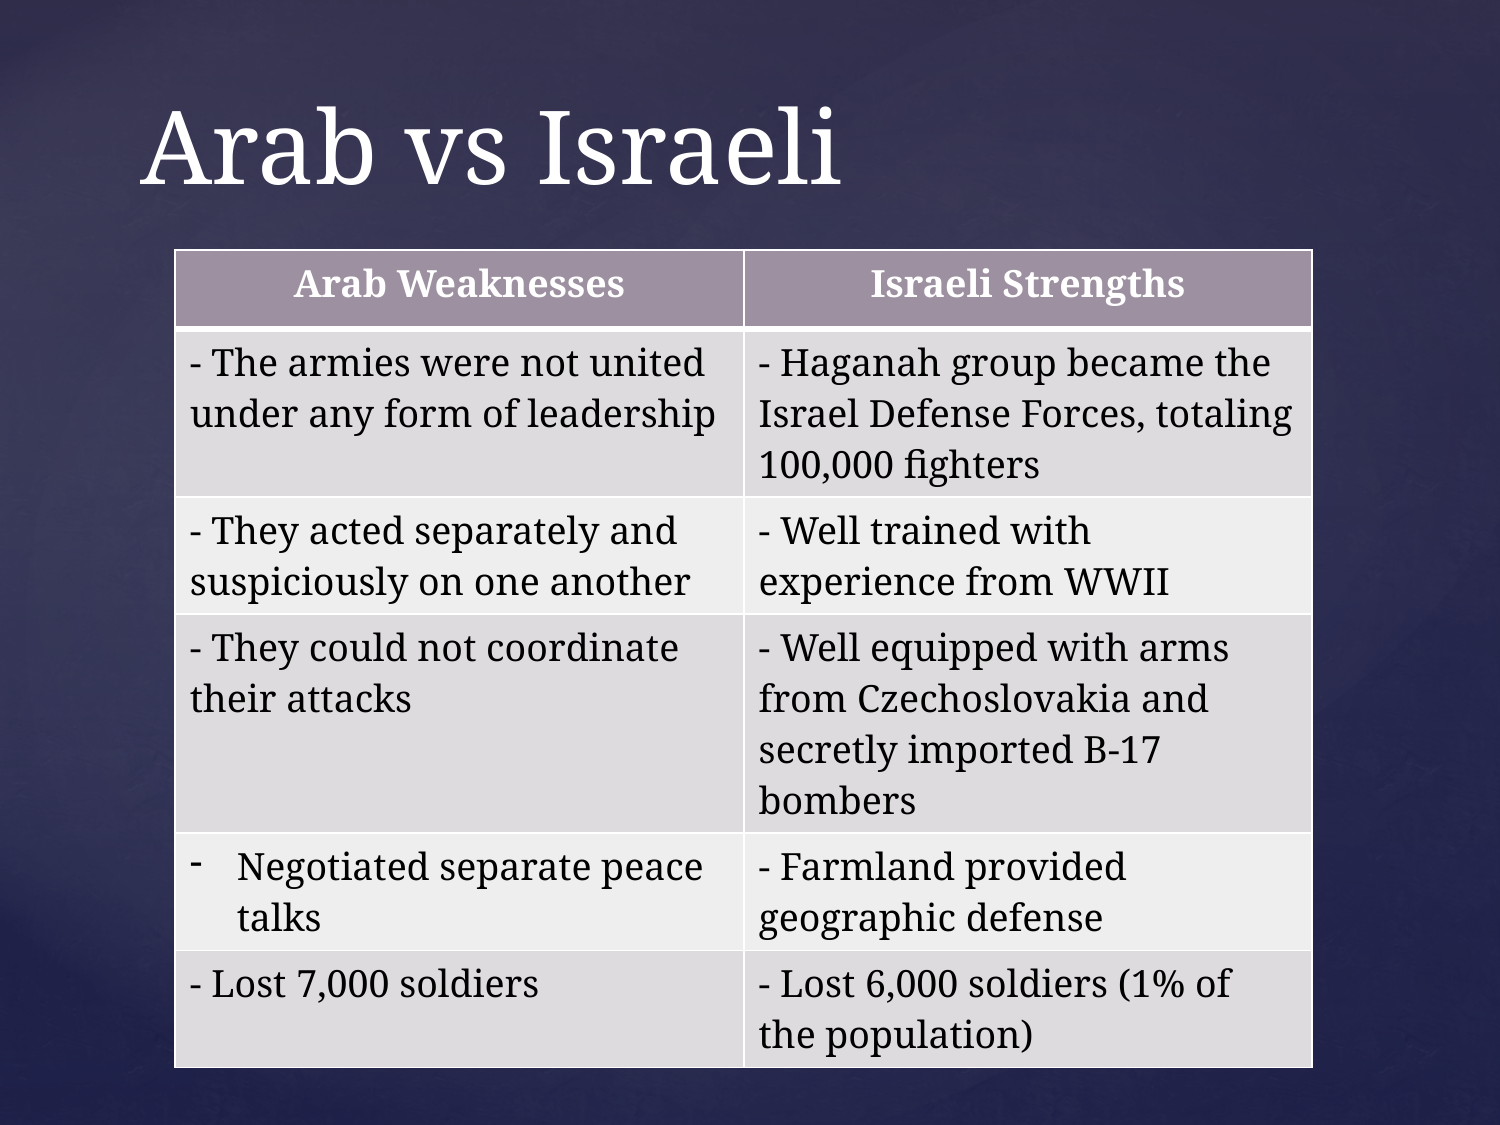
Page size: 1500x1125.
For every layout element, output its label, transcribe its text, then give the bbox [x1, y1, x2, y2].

table_cell - Haganah group became the Israel Defense Forces, totaling 100,000 fighters [745, 332, 1311, 496]
table_cell Negotiated separate peace talks [176, 834, 743, 950]
table_cell - Farmland provided geographic defense [745, 834, 1311, 950]
table_cell - Well equipped with arms from Czechoslovakia and secretly imported B-17 bombers [745, 615, 1311, 832]
table_cell - The armies were not united under any form of leadership [176, 332, 743, 496]
table_header Arab Weaknesses [176, 251, 743, 326]
table_cell - They acted separately and suspiciously on one another [176, 498, 743, 613]
table_header Israeli Strengths [745, 251, 1311, 326]
table_cell - Well trained with experience from WWII [745, 498, 1311, 613]
table_cell - Lost 7,000 soldiers [176, 951, 743, 1067]
title Arab vs Israeli [125, 62, 1363, 213]
table_cell - Lost 6,000 soldiers (1% of the population) [745, 951, 1311, 1067]
table_cell - They could not coordinate their attacks [176, 615, 743, 832]
